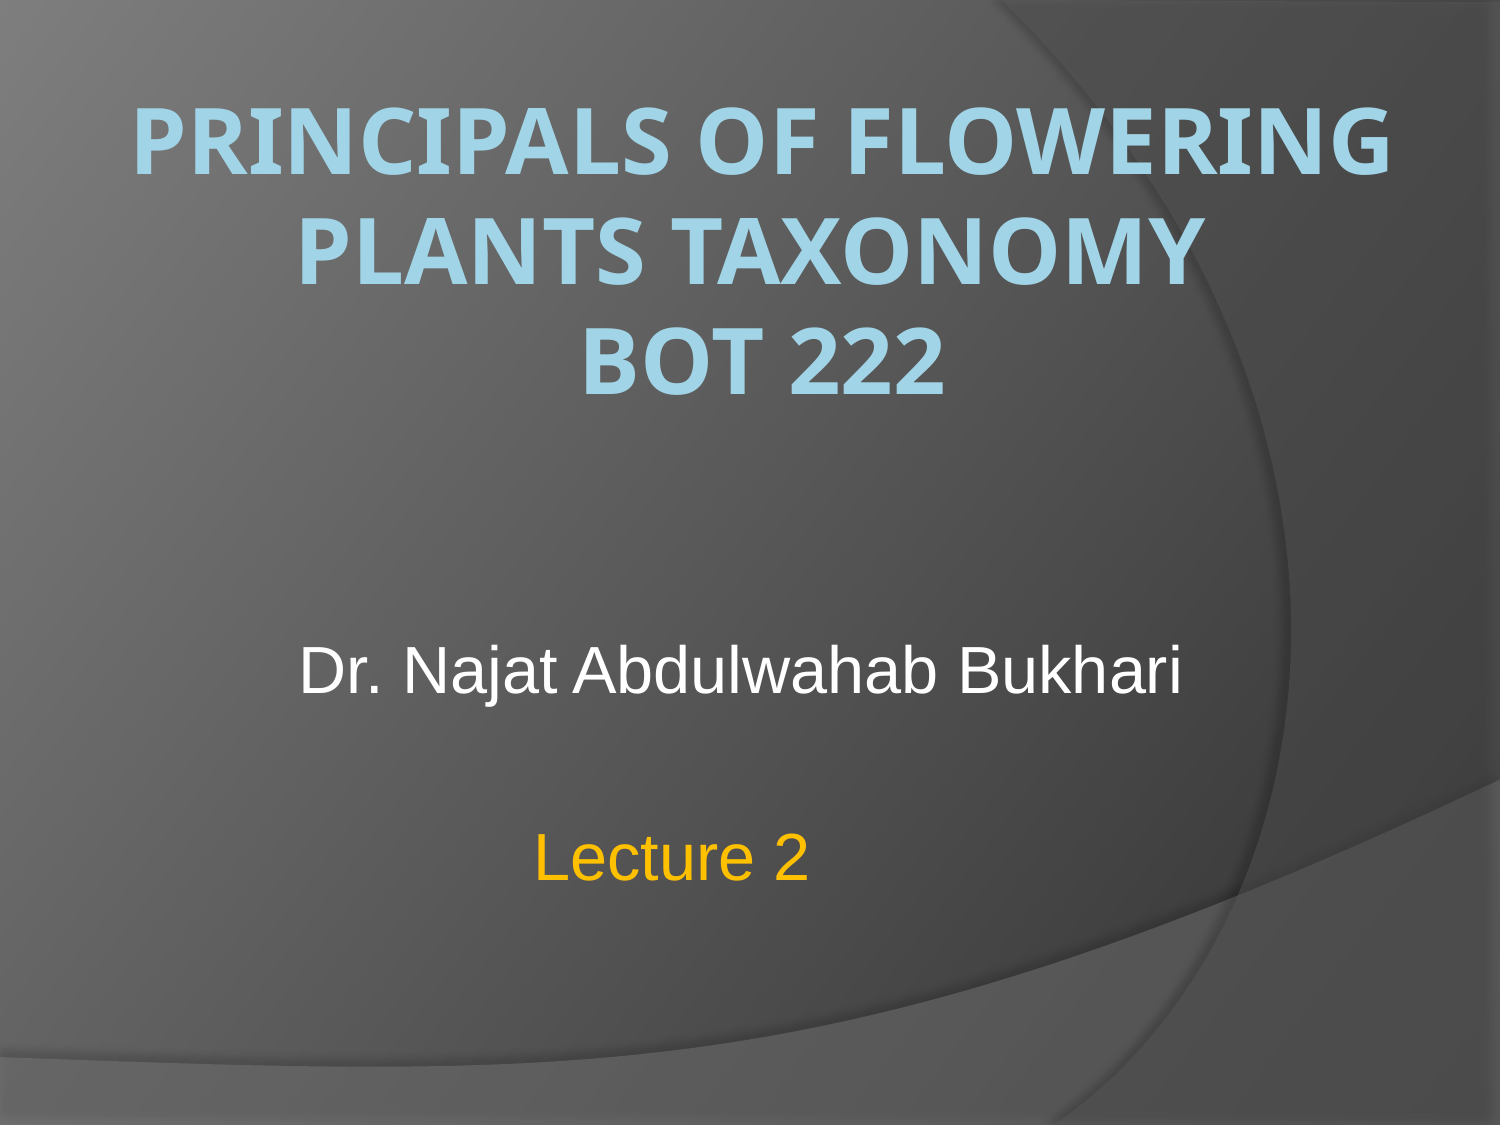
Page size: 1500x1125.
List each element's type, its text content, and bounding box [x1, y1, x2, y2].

title Principals of Flowering Plants Taxonomy BOT 222 [99, 75, 1425, 425]
text_box Lecture 2 [412, 800, 925, 908]
subtitle Dr. Najat Abdulwahab Bukhari [187, 612, 1288, 721]
